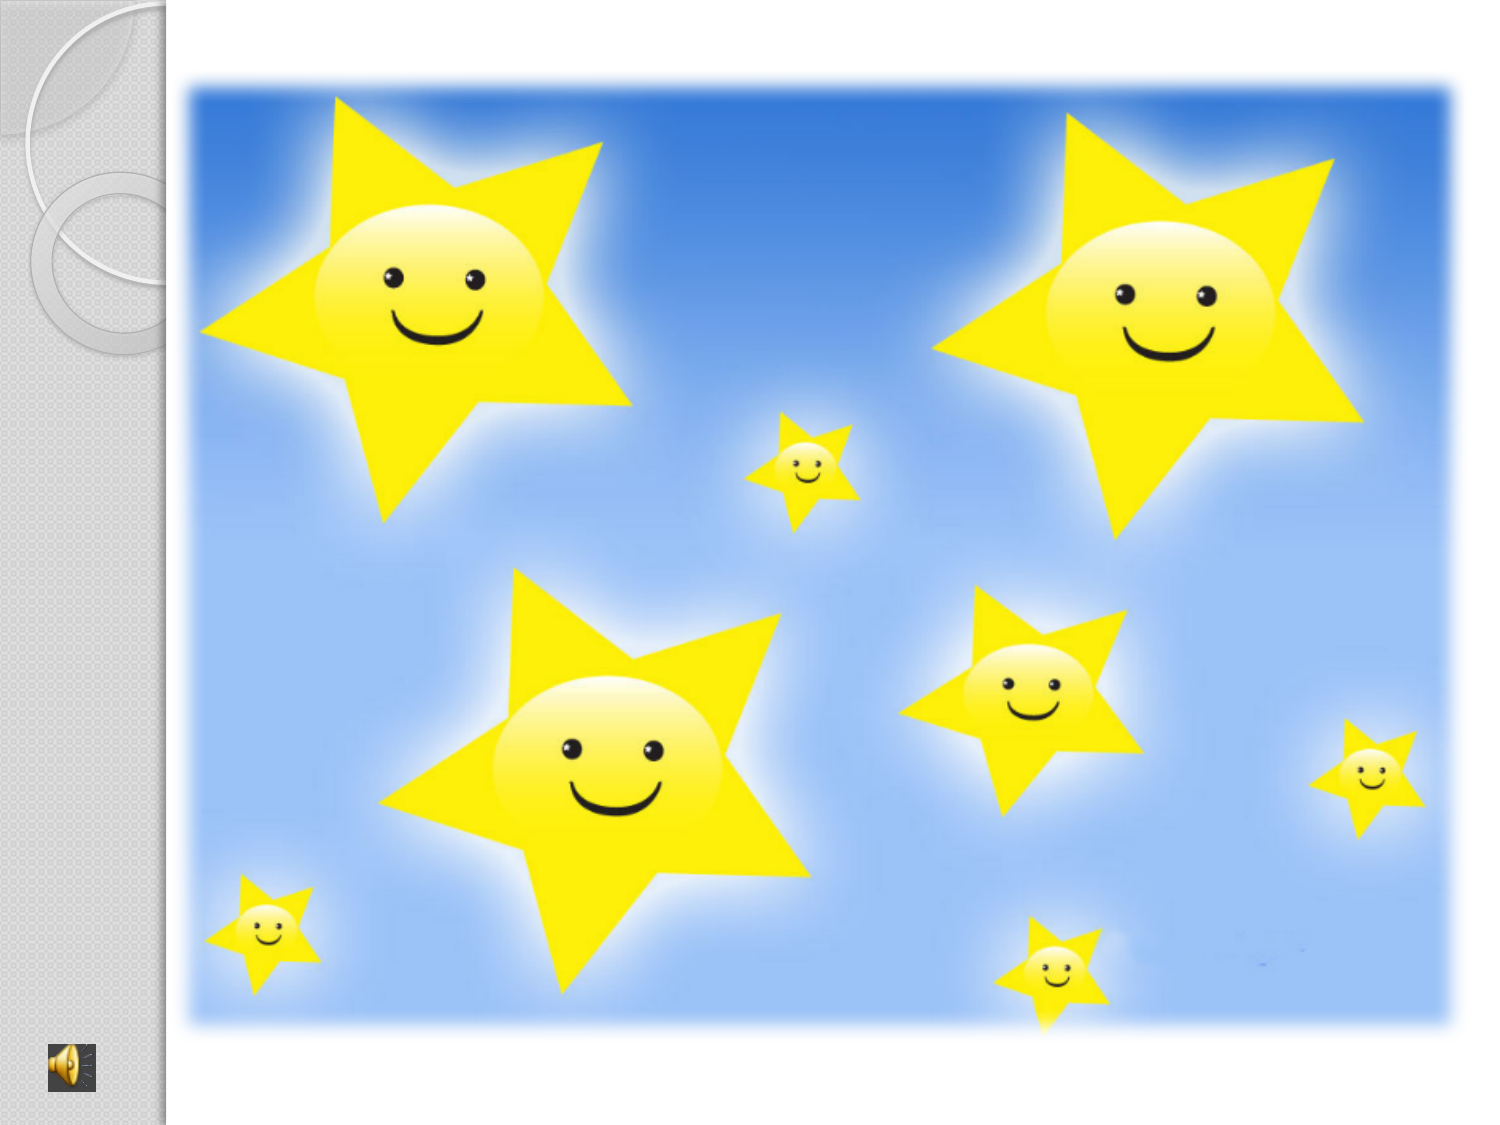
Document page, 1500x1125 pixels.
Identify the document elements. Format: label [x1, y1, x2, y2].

picture [46, 1042, 98, 1094]
list [172, 70, 1470, 1044]
